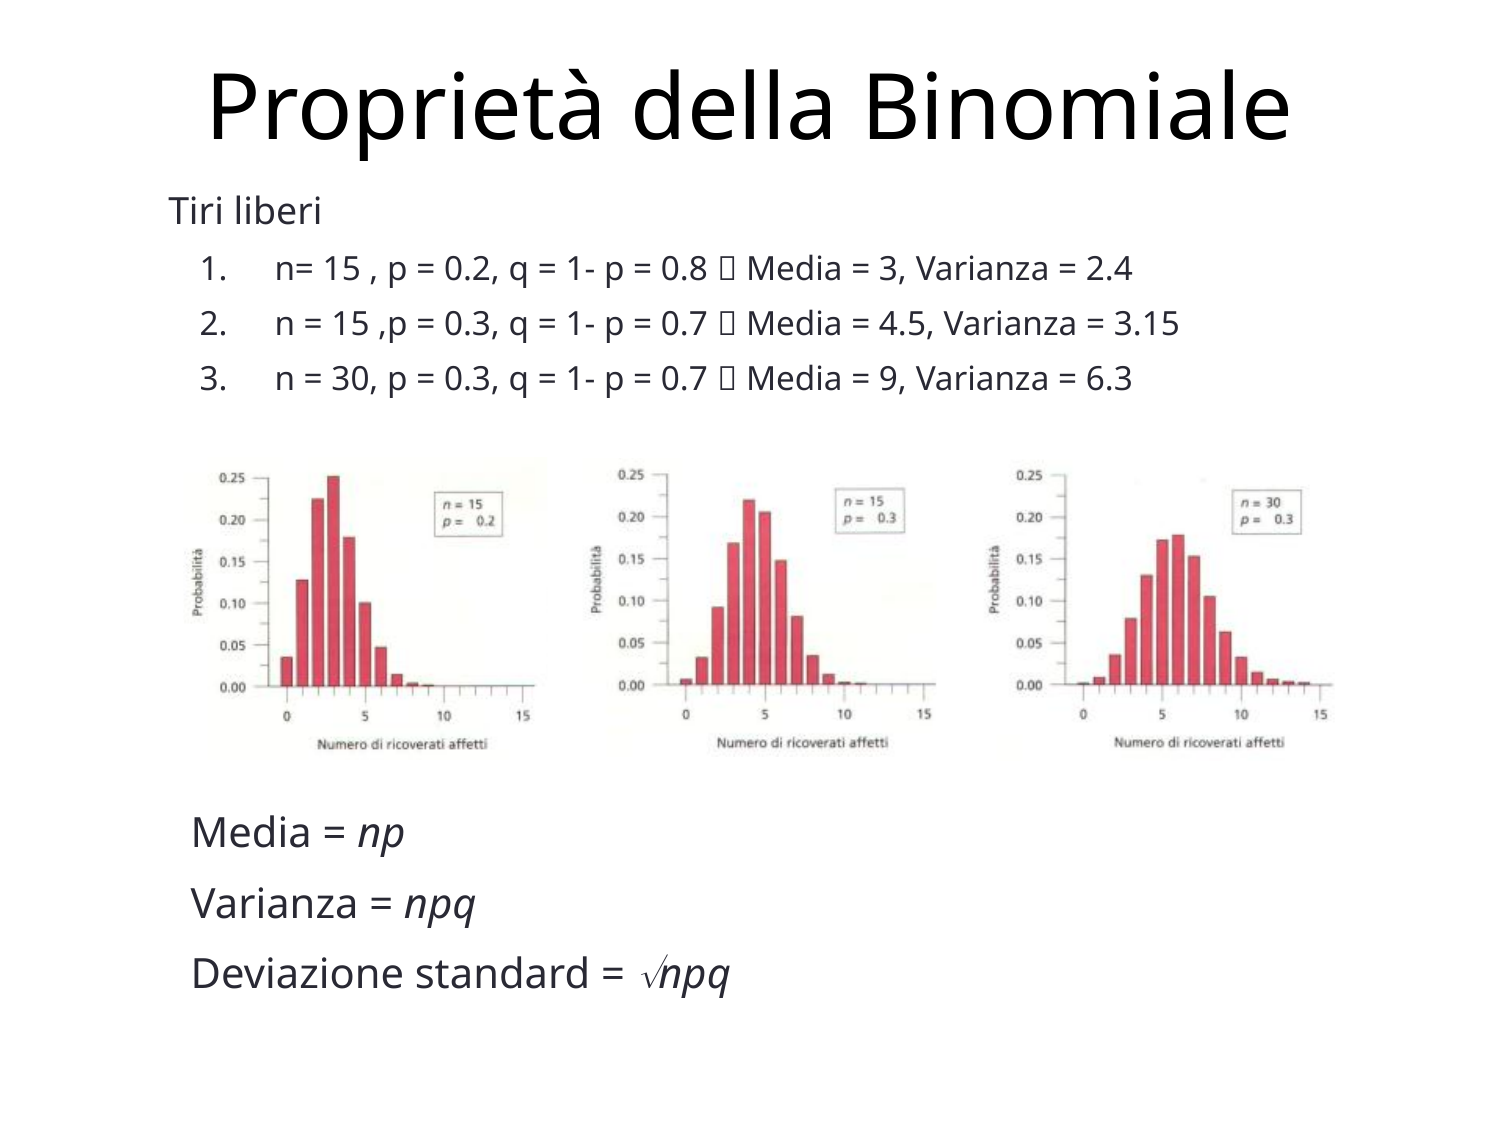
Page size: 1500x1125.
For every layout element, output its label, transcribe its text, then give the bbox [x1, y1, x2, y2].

text_box Media = np Varianza = npq Deviazione standard = npq [175, 798, 1474, 1005]
text_box Tiri liberi n= 15 , p = 0.2, q = 1- p = 0.8  Media = 3, Varianza = 2.4 n = 15 ,p = 0.3, q = 1- p = 0.7  Media = 4.5, Varianza = 3.15 n = 30, p = 0.3, q = 1- p = 0.7  Media = 9, Varianza = 6.3 [106, 179, 1375, 405]
picture [183, 457, 548, 761]
title Proprietà della Binomiale [112, 39, 1388, 167]
picture [971, 456, 1345, 761]
picture [582, 457, 937, 758]
